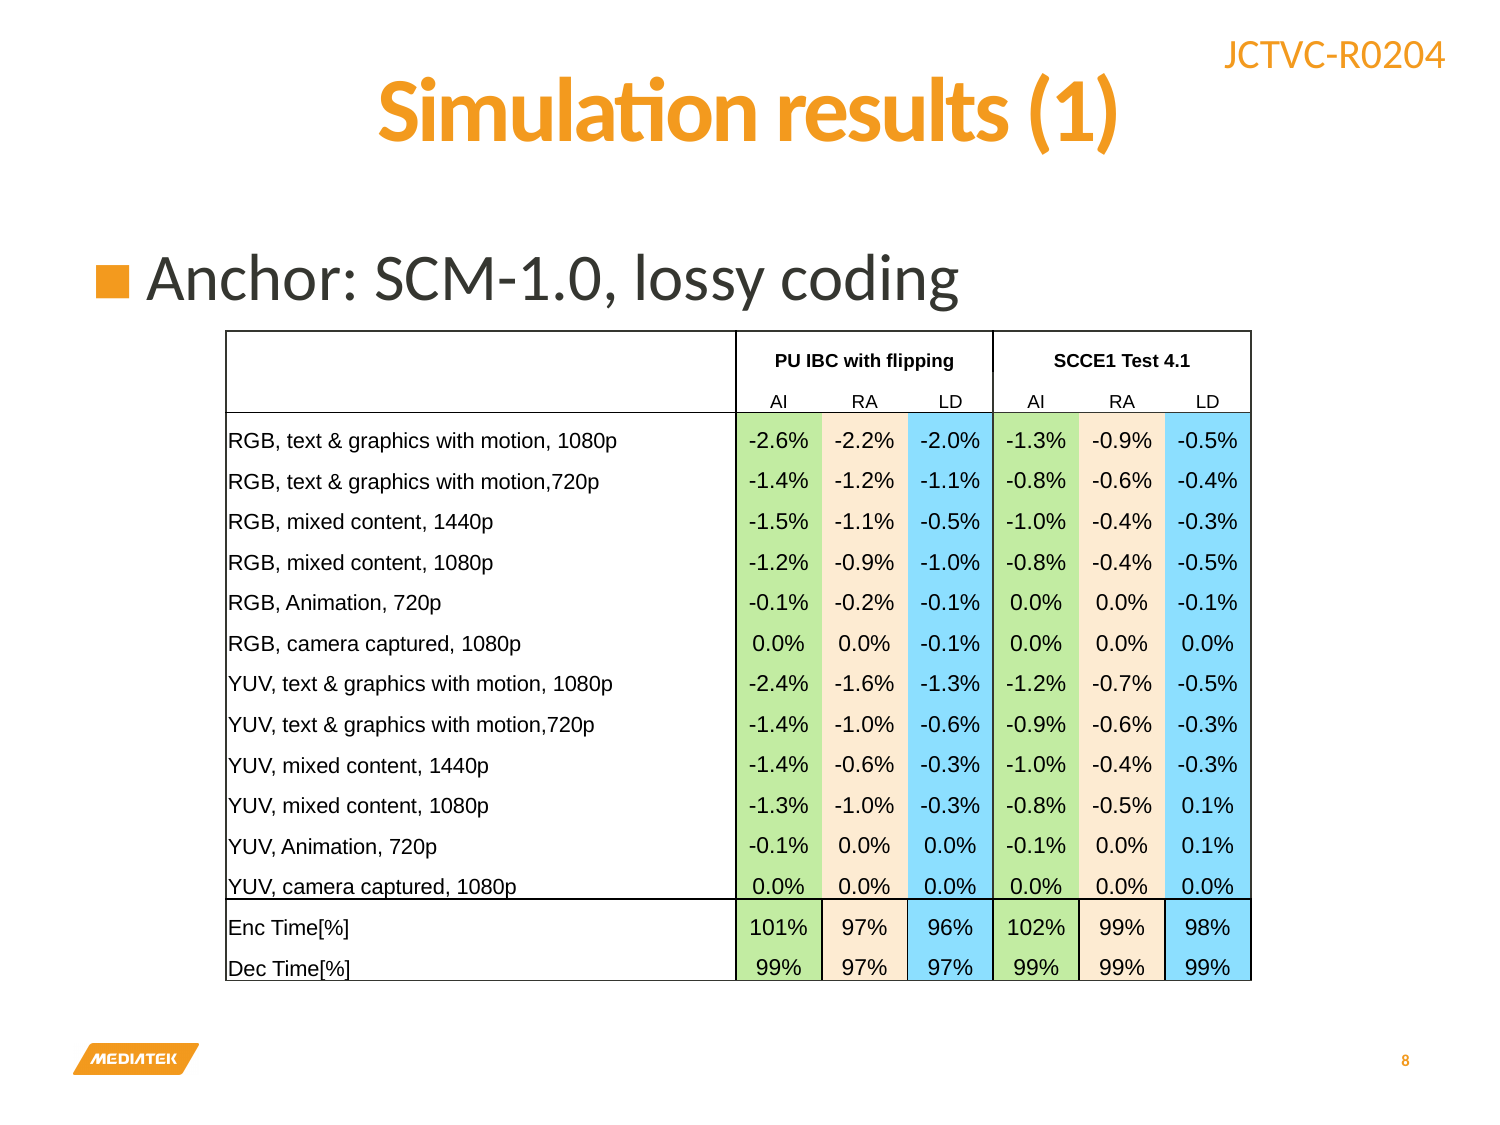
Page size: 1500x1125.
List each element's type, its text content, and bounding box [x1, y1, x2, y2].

table_cell -0.8% [994, 778, 1079, 818]
table_cell -0.5% [1165, 534, 1250, 575]
table_cell 0.0% [1079, 575, 1165, 615]
table_cell 99% [1080, 900, 1164, 940]
table_cell YUV, text & graphics with motion, 1080p [227, 656, 735, 696]
table_cell -0.8% [994, 453, 1079, 494]
table_cell AI [994, 372, 1079, 412]
table_cell RGB, camera captured, 1080p [227, 615, 735, 656]
table_cell -0.1% [737, 575, 822, 615]
table_cell -1.0% [994, 737, 1079, 778]
table_cell -0.1% [1165, 575, 1250, 615]
table_cell -1.2% [822, 453, 908, 494]
table_cell 0.0% [822, 615, 908, 656]
table_cell -1.6% [822, 656, 908, 696]
table_cell AI [737, 372, 822, 412]
table_cell -1.2% [994, 656, 1079, 696]
table_cell Enc Time[%] [227, 900, 735, 940]
table_cell -0.5% [1165, 656, 1250, 696]
table_cell RA [822, 372, 908, 412]
table_cell 101% [737, 900, 821, 940]
table_cell 97% [908, 940, 992, 980]
table_cell 0.1% [1165, 778, 1250, 818]
table_cell [227, 372, 735, 412]
table_cell 99% [1166, 940, 1250, 980]
table_cell -0.6% [1079, 453, 1165, 494]
table_cell -1.4% [737, 696, 822, 737]
table_cell -1.4% [737, 737, 822, 778]
table_header [227, 332, 735, 372]
table_cell -2.0% [908, 413, 992, 453]
table_cell YUV, mixed content, 1080p [227, 778, 735, 818]
table_cell -0.5% [908, 494, 992, 534]
table_cell RGB, mixed content, 1080p [227, 534, 735, 575]
table_cell -0.1% [908, 575, 992, 615]
table_cell -0.6% [822, 737, 908, 778]
table_cell YUV, camera captured, 1080p [227, 859, 735, 898]
table_header PU IBC with flipping [737, 332, 992, 372]
table_cell RGB, Animation, 720p [227, 575, 735, 615]
table_cell -1.2% [737, 534, 822, 575]
table_cell 0.0% [1165, 859, 1250, 898]
table_cell Dec Time[%] [227, 940, 735, 980]
table_cell 0.0% [1165, 615, 1250, 656]
table_cell LD [908, 372, 992, 412]
table_cell -0.2% [822, 575, 908, 615]
table_cell 0.0% [908, 859, 992, 898]
table_cell -0.3% [908, 737, 992, 778]
table_cell -0.3% [1165, 494, 1250, 534]
table_cell -0.1% [908, 615, 992, 656]
table_cell -0.9% [994, 696, 1079, 737]
table_cell -0.6% [1079, 696, 1165, 737]
table_cell -0.9% [1079, 413, 1165, 453]
table_cell 0.0% [1079, 859, 1165, 898]
table_cell -1.0% [908, 534, 992, 575]
table_cell LD [1165, 372, 1250, 412]
table_cell -0.1% [737, 818, 822, 859]
table_cell -0.4% [1079, 534, 1165, 575]
table_cell -0.8% [994, 534, 1079, 575]
table_cell -0.4% [1079, 737, 1165, 778]
table_cell -0.4% [1165, 453, 1250, 494]
table_cell -1.0% [822, 778, 908, 818]
table_cell -1.0% [822, 696, 908, 737]
table_cell -1.3% [737, 778, 822, 818]
table_cell -0.5% [1165, 413, 1250, 453]
table_cell 99% [737, 940, 821, 980]
table_cell RA [1079, 372, 1165, 412]
table_cell 102% [994, 900, 1078, 940]
table_cell RGB, mixed content, 1440p [227, 494, 735, 534]
table_cell YUV, text & graphics with motion,720p [227, 696, 735, 737]
table_cell 0.0% [1079, 615, 1165, 656]
table_cell 98% [1166, 900, 1250, 940]
table_cell -0.7% [1079, 656, 1165, 696]
table_cell -0.6% [908, 696, 992, 737]
table_cell -0.9% [822, 534, 908, 575]
slide_number 8 [1251, 1029, 1425, 1090]
table_cell -2.4% [737, 656, 822, 696]
table_cell 0.0% [994, 575, 1079, 615]
table_cell -0.1% [994, 818, 1079, 859]
title Simulation results (1) [75, 70, 1425, 257]
table_cell -1.3% [908, 656, 992, 696]
table_cell 99% [1080, 940, 1164, 980]
table_cell -0.3% [1165, 737, 1250, 778]
table_cell 99% [994, 940, 1078, 980]
table_cell -2.2% [822, 413, 908, 453]
table_cell 0.1% [1165, 818, 1250, 859]
table_cell -0.3% [908, 778, 992, 818]
table_cell 0.0% [994, 859, 1079, 898]
table_cell 97% [823, 940, 907, 980]
table_cell RGB, text & graphics with motion, 1080p [227, 413, 735, 453]
table_cell 0.0% [994, 615, 1079, 656]
table_cell -1.1% [908, 453, 992, 494]
table_cell -0.5% [1079, 778, 1165, 818]
picture [73, 1043, 199, 1075]
table_cell -0.3% [1165, 696, 1250, 737]
table_cell 0.0% [908, 818, 992, 859]
table_cell 0.0% [737, 615, 822, 656]
table_cell -0.4% [1079, 494, 1165, 534]
table_cell -1.4% [737, 453, 822, 494]
table_cell 0.0% [737, 859, 822, 898]
table_cell 0.0% [822, 859, 908, 898]
table_cell YUV, Animation, 720p [227, 818, 735, 859]
table_cell YUV, mixed content, 1440p [227, 737, 735, 778]
table_cell 96% [908, 900, 992, 940]
table_cell -1.0% [994, 494, 1079, 534]
table_cell -2.6% [737, 413, 822, 453]
table_cell -1.3% [994, 413, 1079, 453]
table_cell RGB, text & graphics with motion,720p [227, 453, 735, 494]
table_cell 0.0% [1079, 818, 1165, 859]
table_cell -1.5% [737, 494, 822, 534]
table_cell 0.0% [822, 818, 908, 859]
table_cell 97% [823, 900, 907, 940]
table_cell -1.1% [822, 494, 908, 534]
table_header SCCE1 Test 4.1 [994, 332, 1250, 372]
list Anchor: SCM-1.0, lossy coding [75, 226, 1360, 363]
